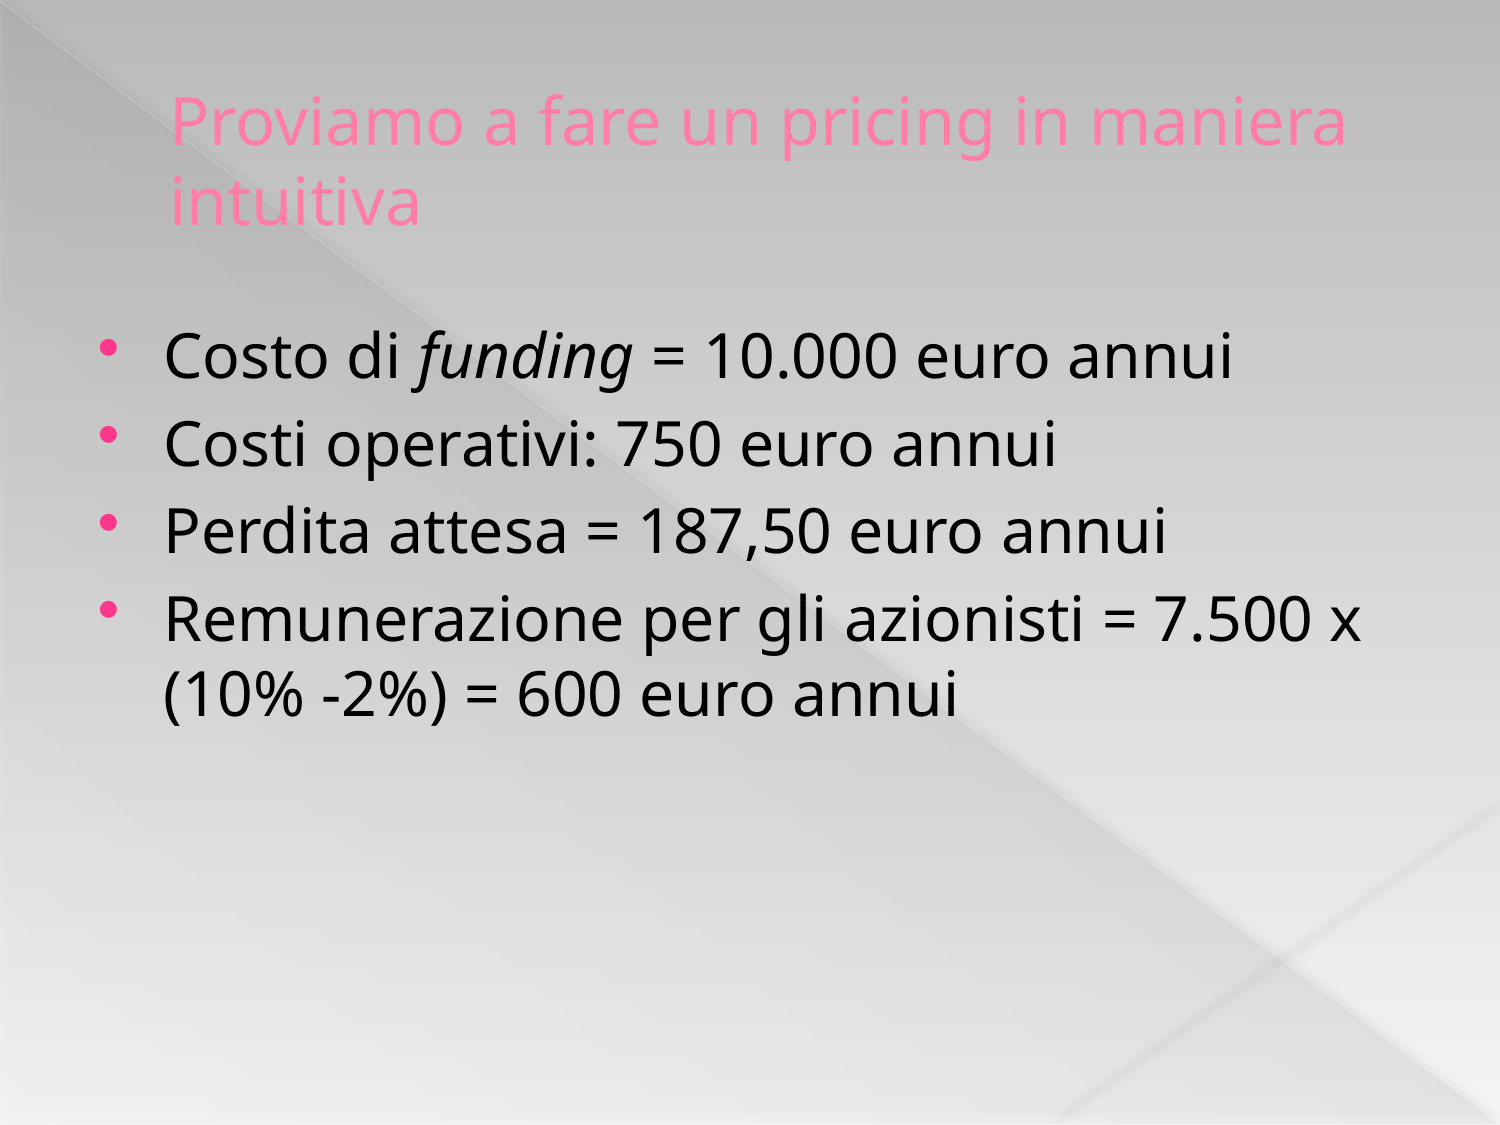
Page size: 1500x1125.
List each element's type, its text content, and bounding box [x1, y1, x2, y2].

title Proviamo a fare un pricing in maniera intuitiva [75, 43, 1425, 274]
